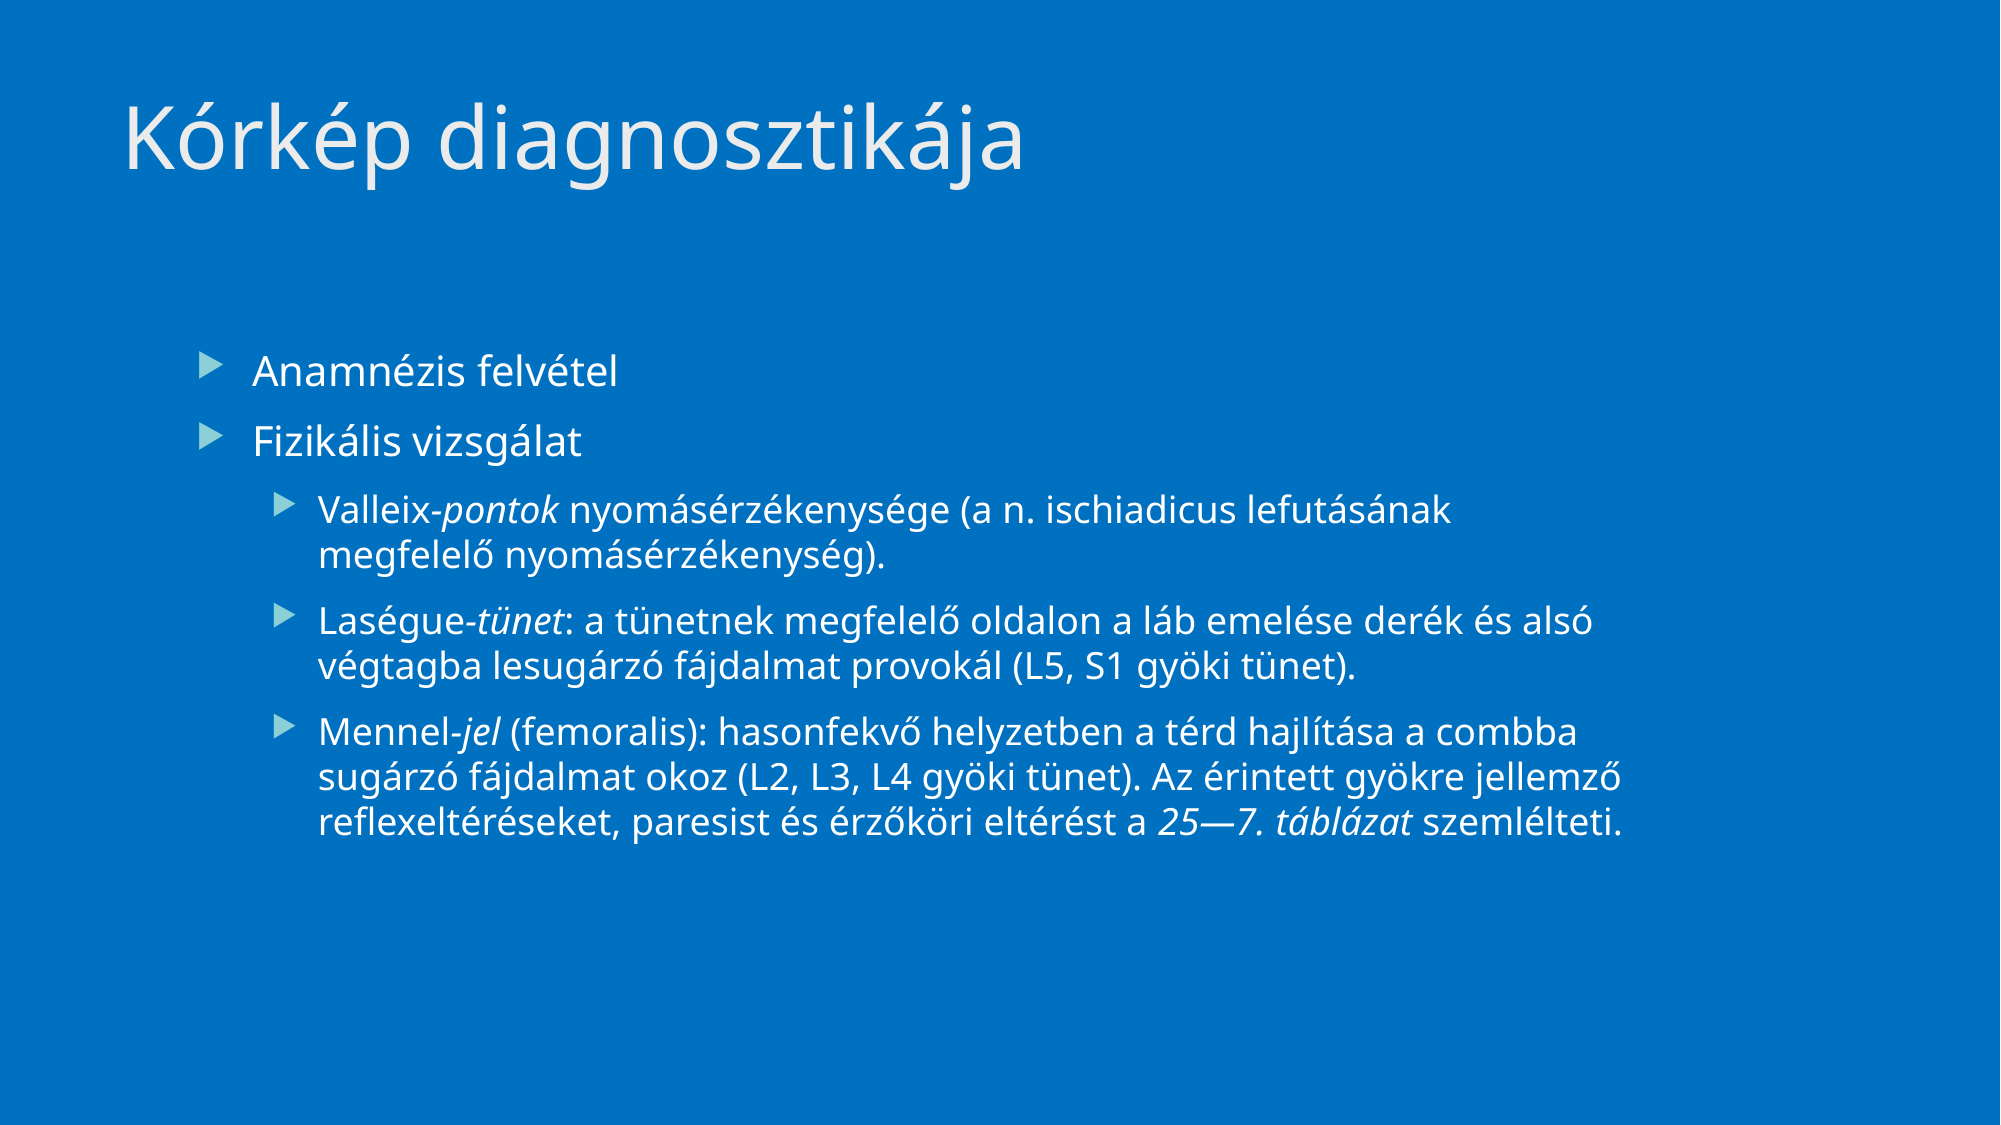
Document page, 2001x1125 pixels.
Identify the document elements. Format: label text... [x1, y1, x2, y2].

list Anamnézis felvétel Fizikális vizsgálat Valleix-pontok nyomásérzékenysége (a n. ischiadicus lefutásának megfelelő nyomásérzékenység). Laségue-tünet: a tünetnek megfelelő oldalon a láb emelése derék és alsó végtagba lesugárzó fájdalmat provokál (L5, S1 gyöki tünet). Mennel-jel (femoralis): hasonfekvő helyzetben a térd hajlítása a combba sugárzó fájdalmat okoz (L2, L3, L4 gyöki tünet). Az érintett gyökre jellemző reflexeltéréseket, paresist és érzőköri eltérést a 25—7. táblázat szemlélteti. [181, 336, 1649, 1025]
title Kórkép diagnosztikája [106, 74, 1649, 304]
